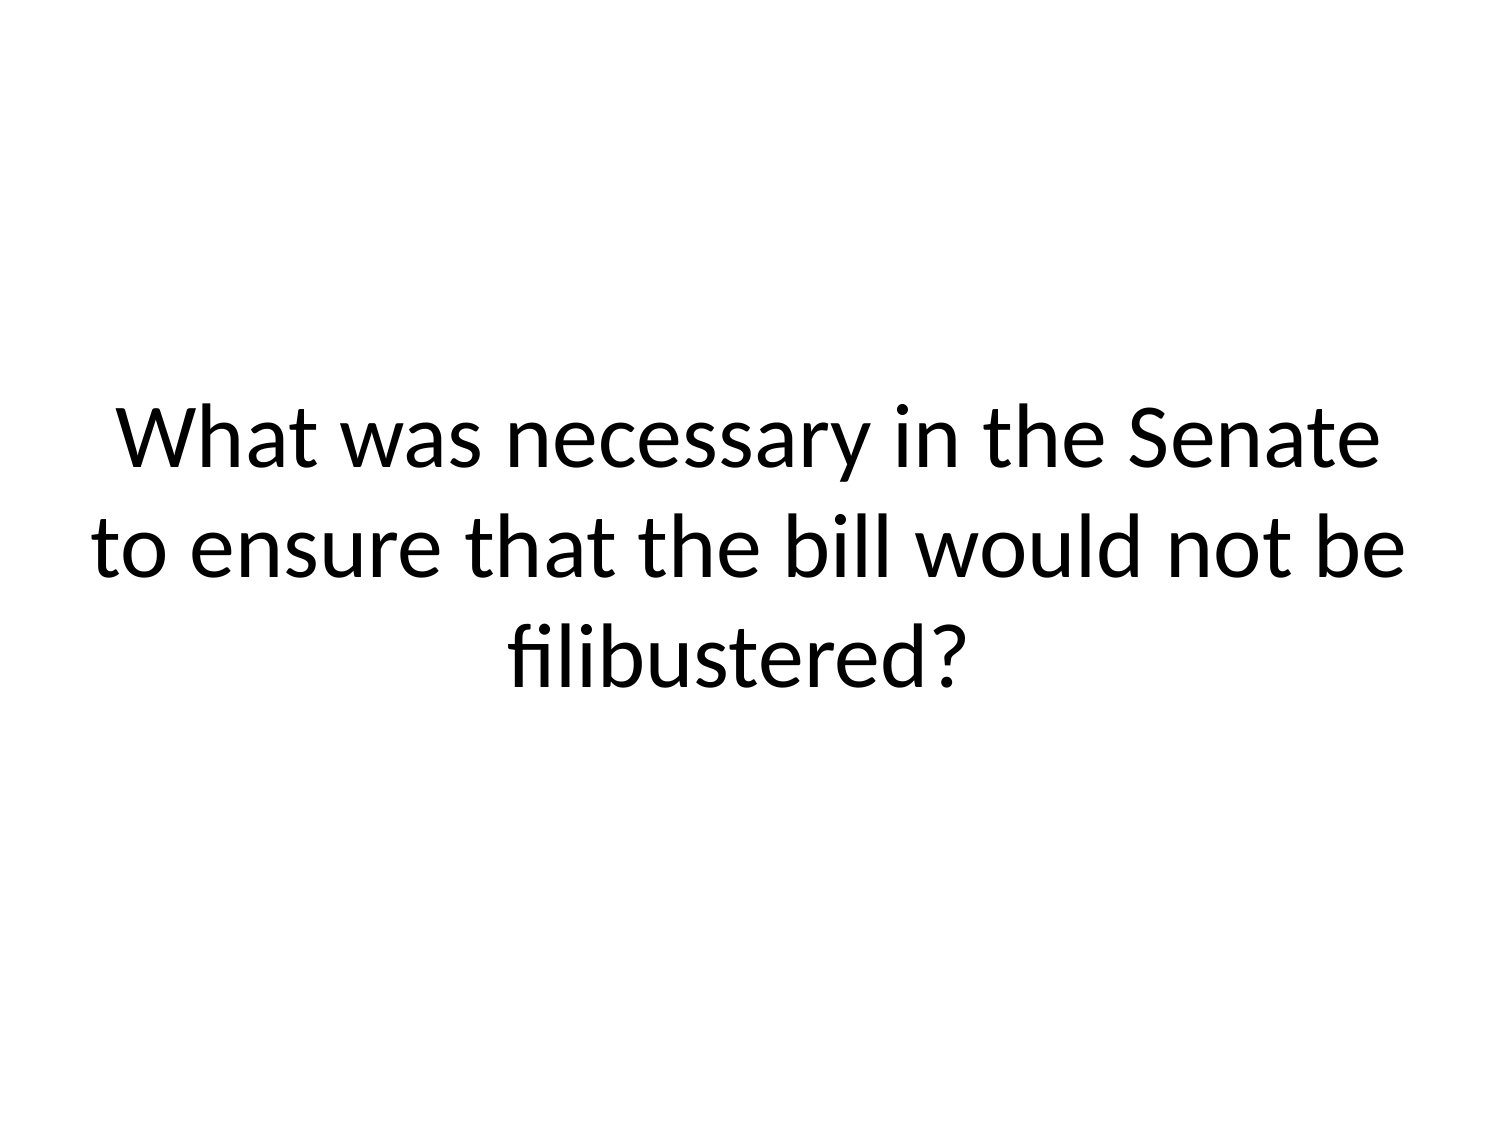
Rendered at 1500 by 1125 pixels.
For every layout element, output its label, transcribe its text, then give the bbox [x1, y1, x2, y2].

title What was necessary in the Senate to ensure that the bill would not be filibustered? [75, 45, 1425, 1038]
